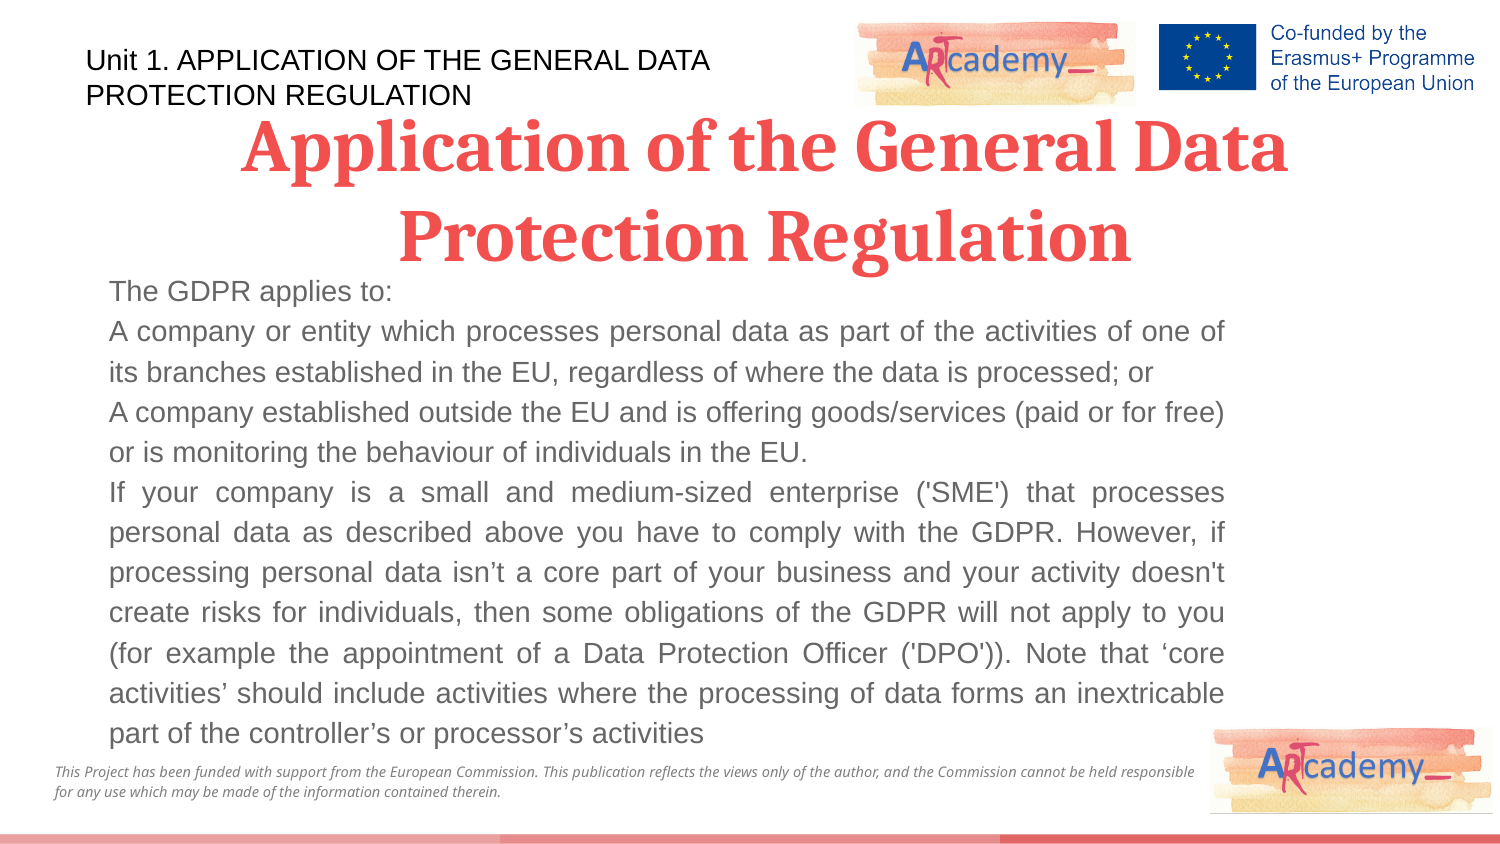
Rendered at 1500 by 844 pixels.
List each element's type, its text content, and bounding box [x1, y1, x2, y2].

picture [854, 2, 1137, 138]
picture [1210, 709, 1493, 844]
text_box This Project has been funded with support from the European Commission. This publication reflects the views only of the author, and the Commission cannot be held responsible for any use which may be made of the information contained therein. [39, 754, 1205, 799]
picture [1158, 24, 1474, 94]
text_box Unit 1. APPLICATION OF THE GENERAL DATA PROTECTION REGULATION [70, 33, 837, 119]
title Application of the General Data Protection Regulation [180, 83, 1352, 292]
list The GDPR applies to: A company or entity which processes personal data as part of the activities of one of its branches established in the EU, regardless of where the data is processed; or A company established outside the EU and is offering goods/services (paid or for free) or is monitoring the behaviour of individuals in the EU. If your company is a small and medium-sized enterprise ('SME') that processes personal data as described above you have to comply with the GDPR. However, if processing personal data isn’t a core part of your business and your activity doesn't create risks for individuals, then some obligations of the GDPR will not apply to you (for example the appointment of a Data Protection Officer ('DPO')). Note that ‘core activities’ should include activities where the processing of data forms an inextricable part of the controller’s or processor’s activities [70, 252, 1242, 538]
